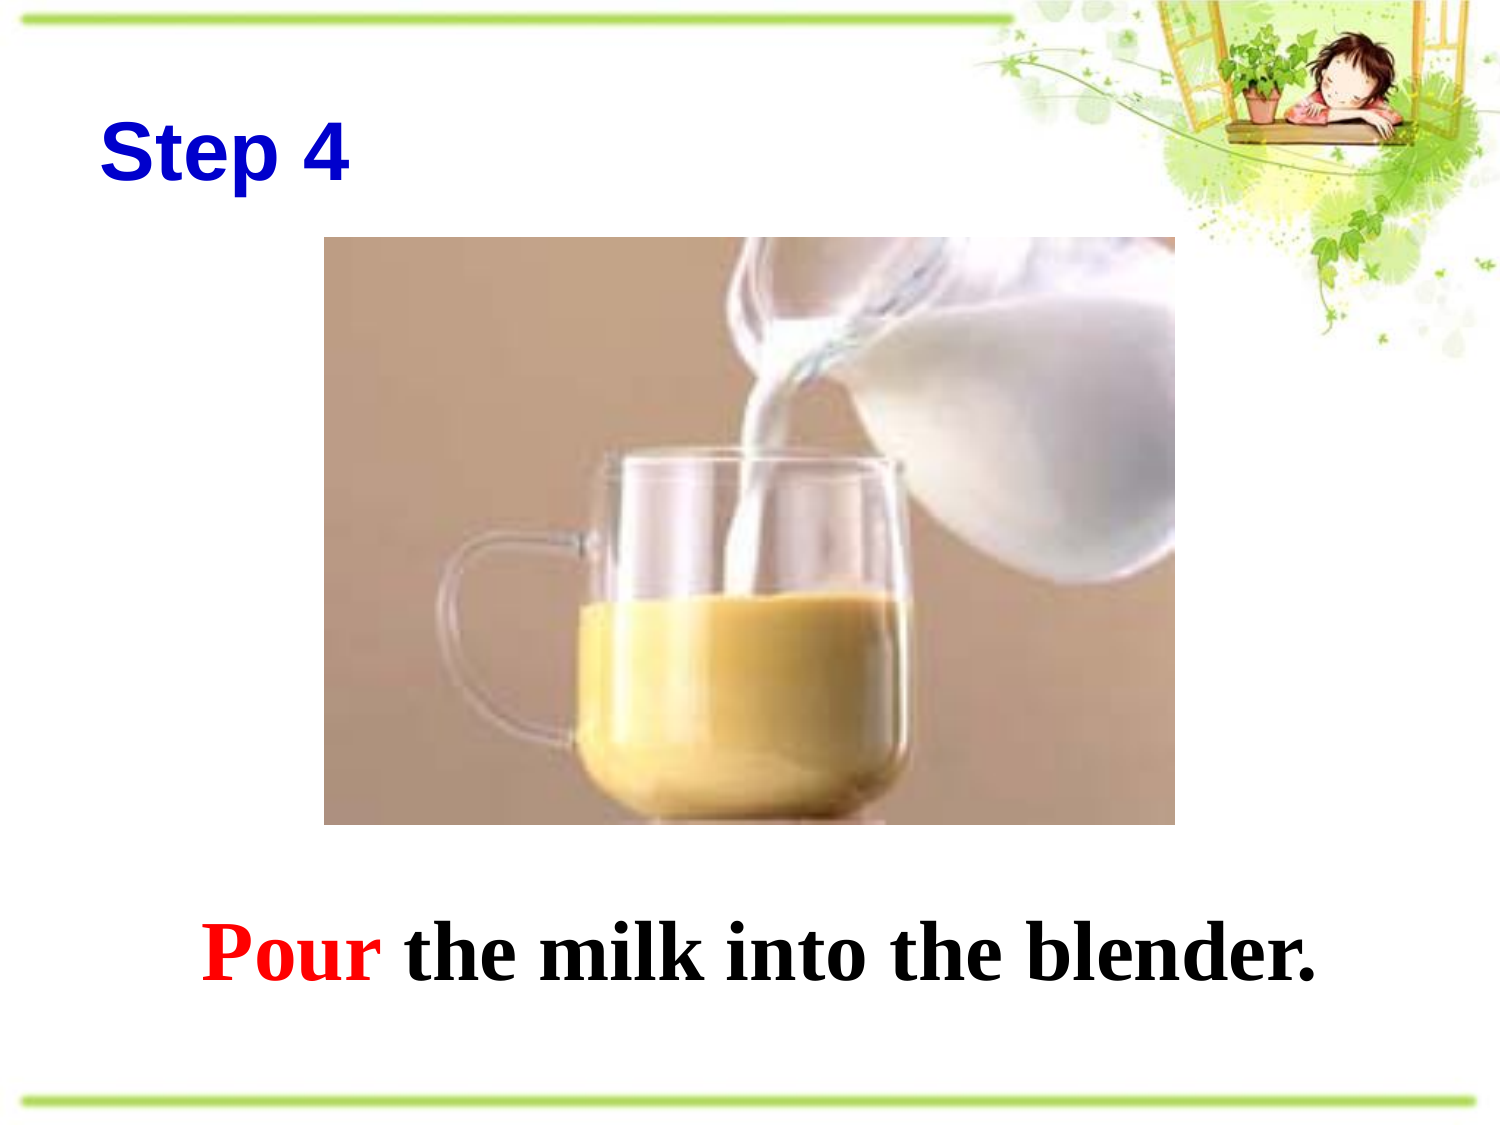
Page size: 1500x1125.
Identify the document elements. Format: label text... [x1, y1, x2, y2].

text_box Pour the milk into the blender. [187, 887, 1335, 1005]
text_box Step 4 [85, 89, 420, 205]
picture [0, 0, 1500, 1125]
